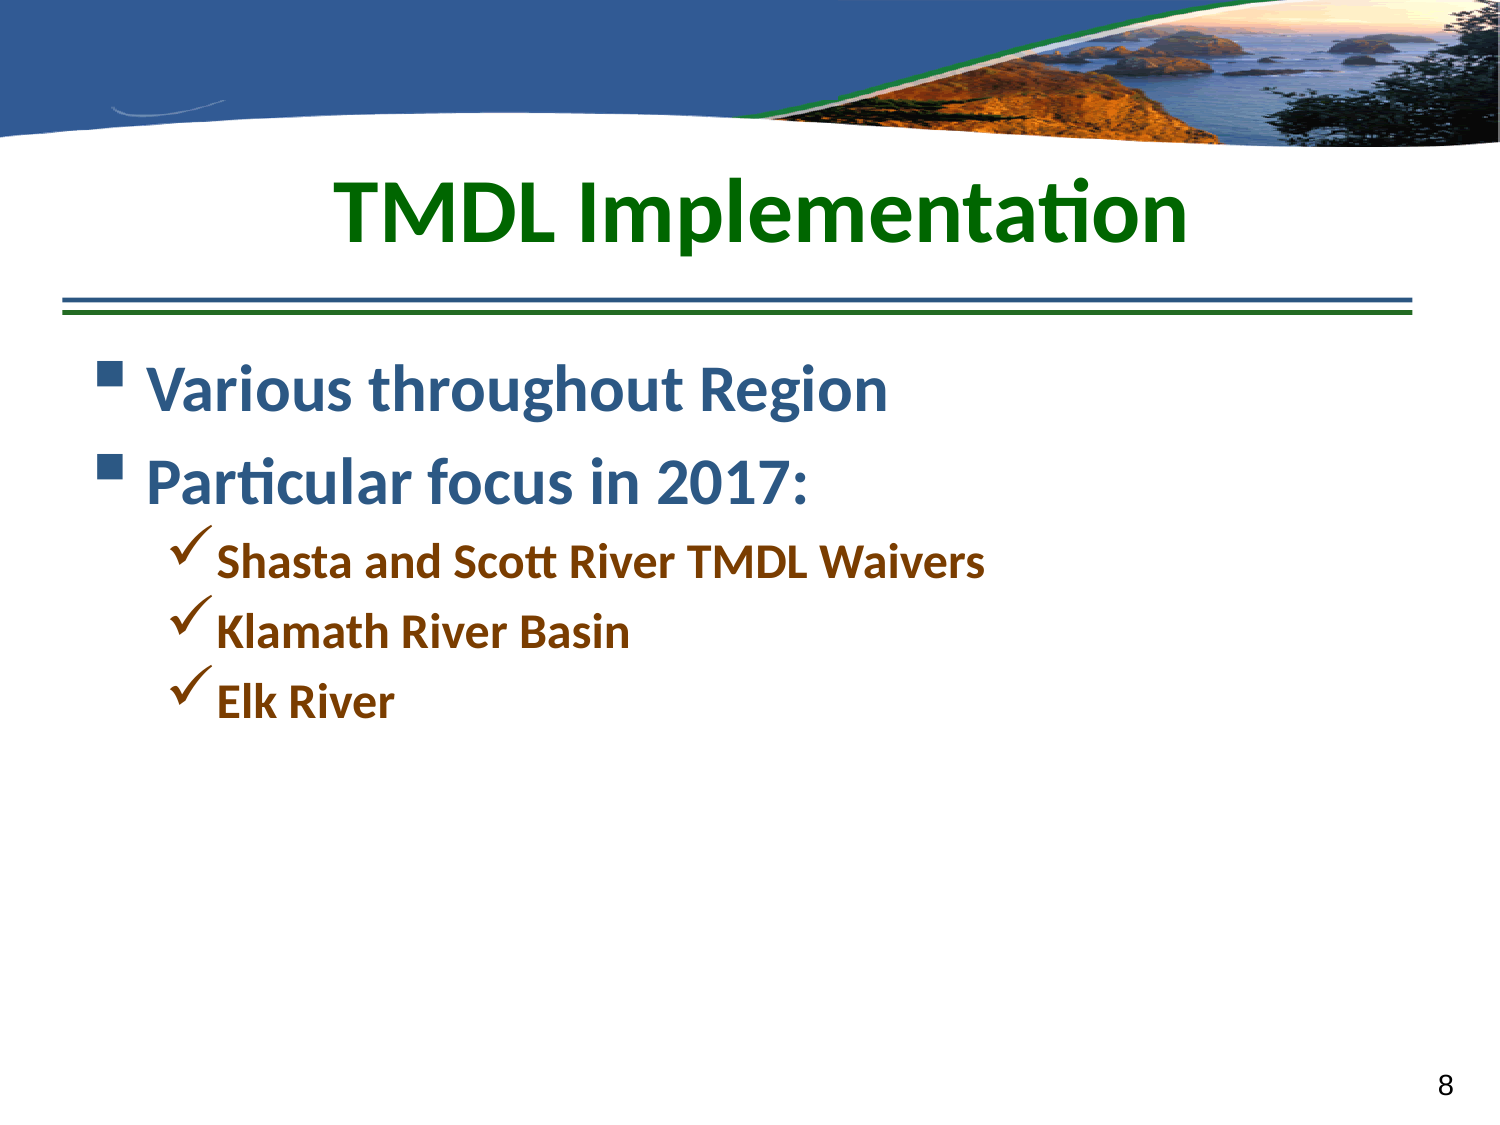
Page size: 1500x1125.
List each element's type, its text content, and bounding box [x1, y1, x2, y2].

picture [0, 0, 1500, 147]
list Various throughout Region Particular focus in 2017: Shasta and Scott River TMDL Waivers Klamath River Basin Elk River [75, 337, 1450, 1038]
text_box 8 [1423, 1058, 1486, 1125]
title TMDL Implementation [87, 149, 1438, 263]
